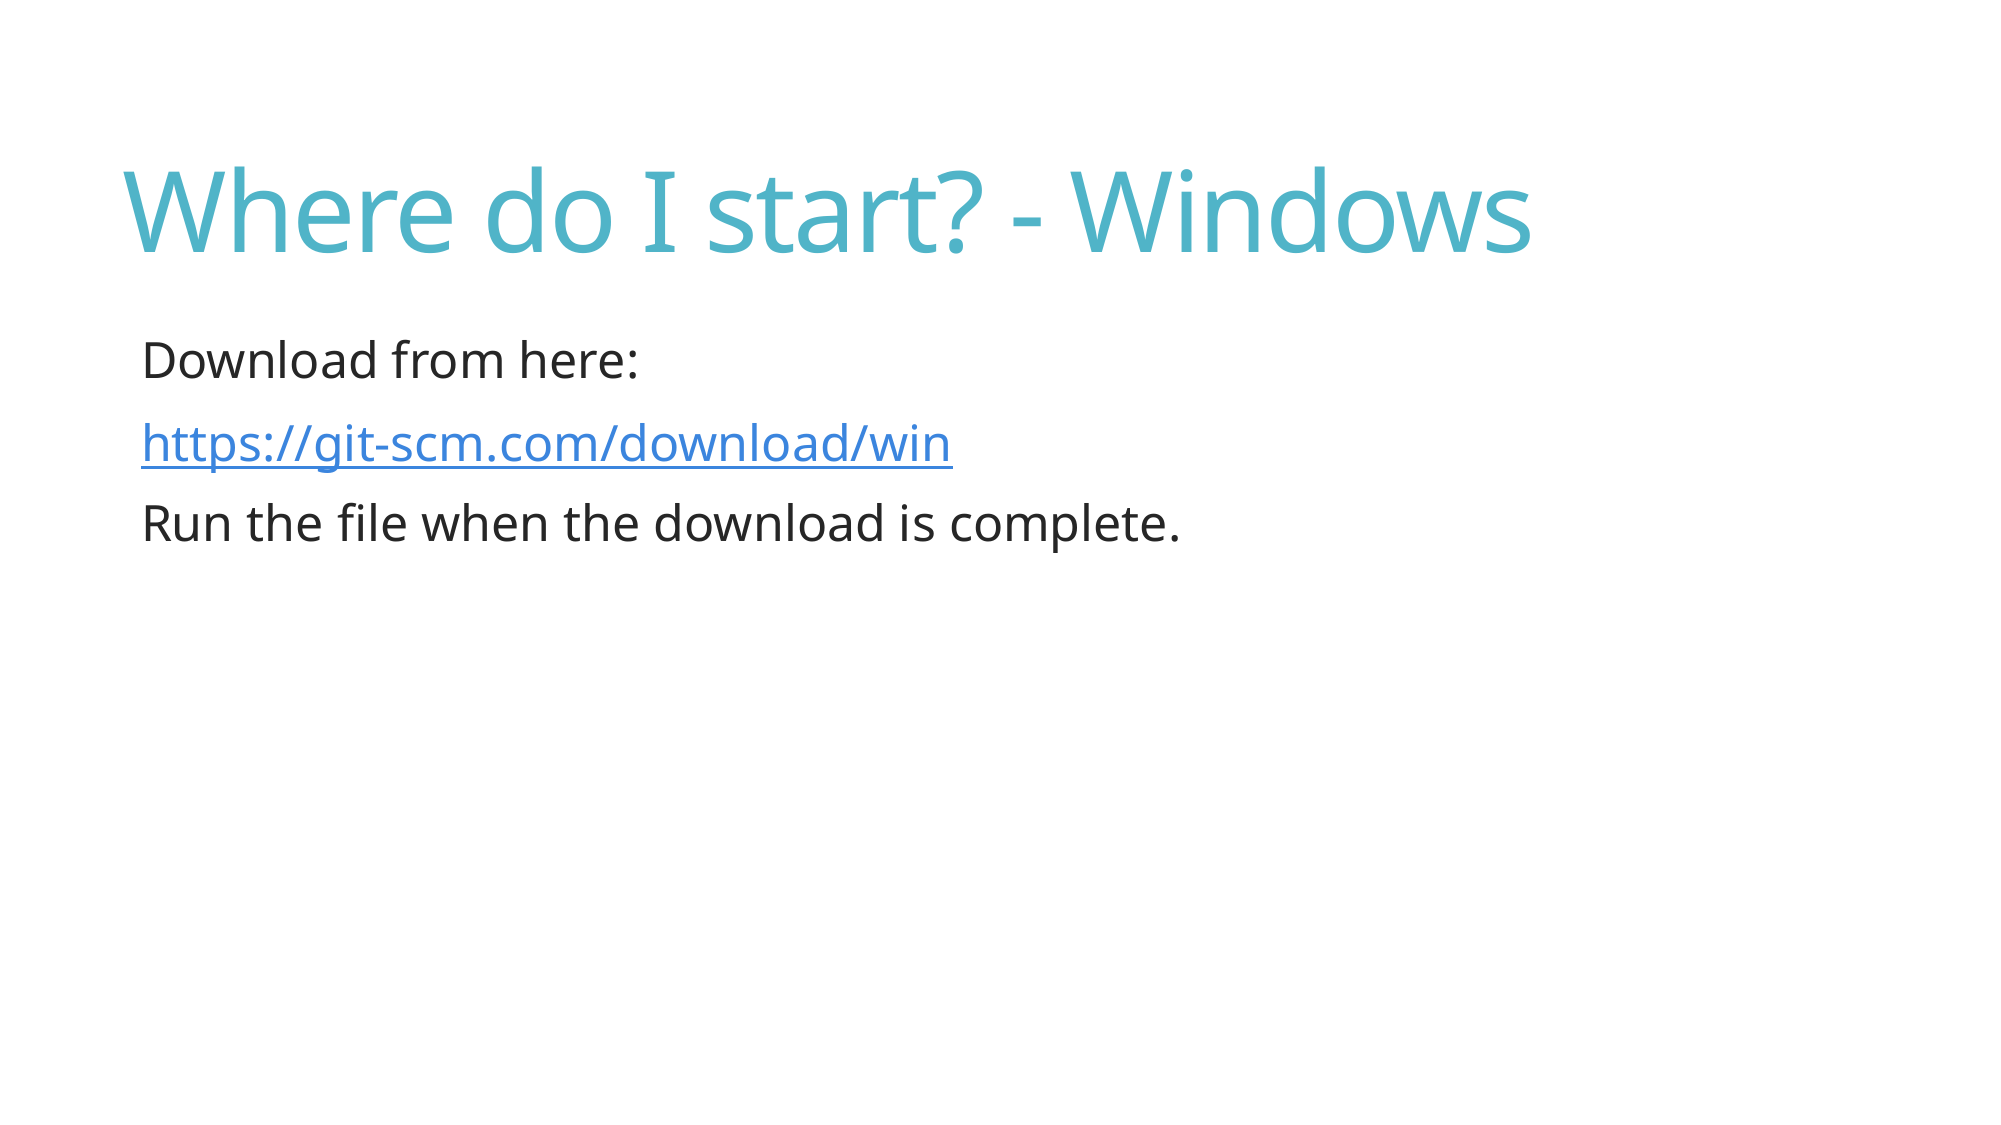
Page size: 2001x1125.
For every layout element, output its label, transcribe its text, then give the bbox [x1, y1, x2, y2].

list Download from here: https://git-scm.com/download/win Run the file when the download is complete. [111, 329, 1876, 948]
title Where do I start? - Windows [107, 81, 1875, 354]
